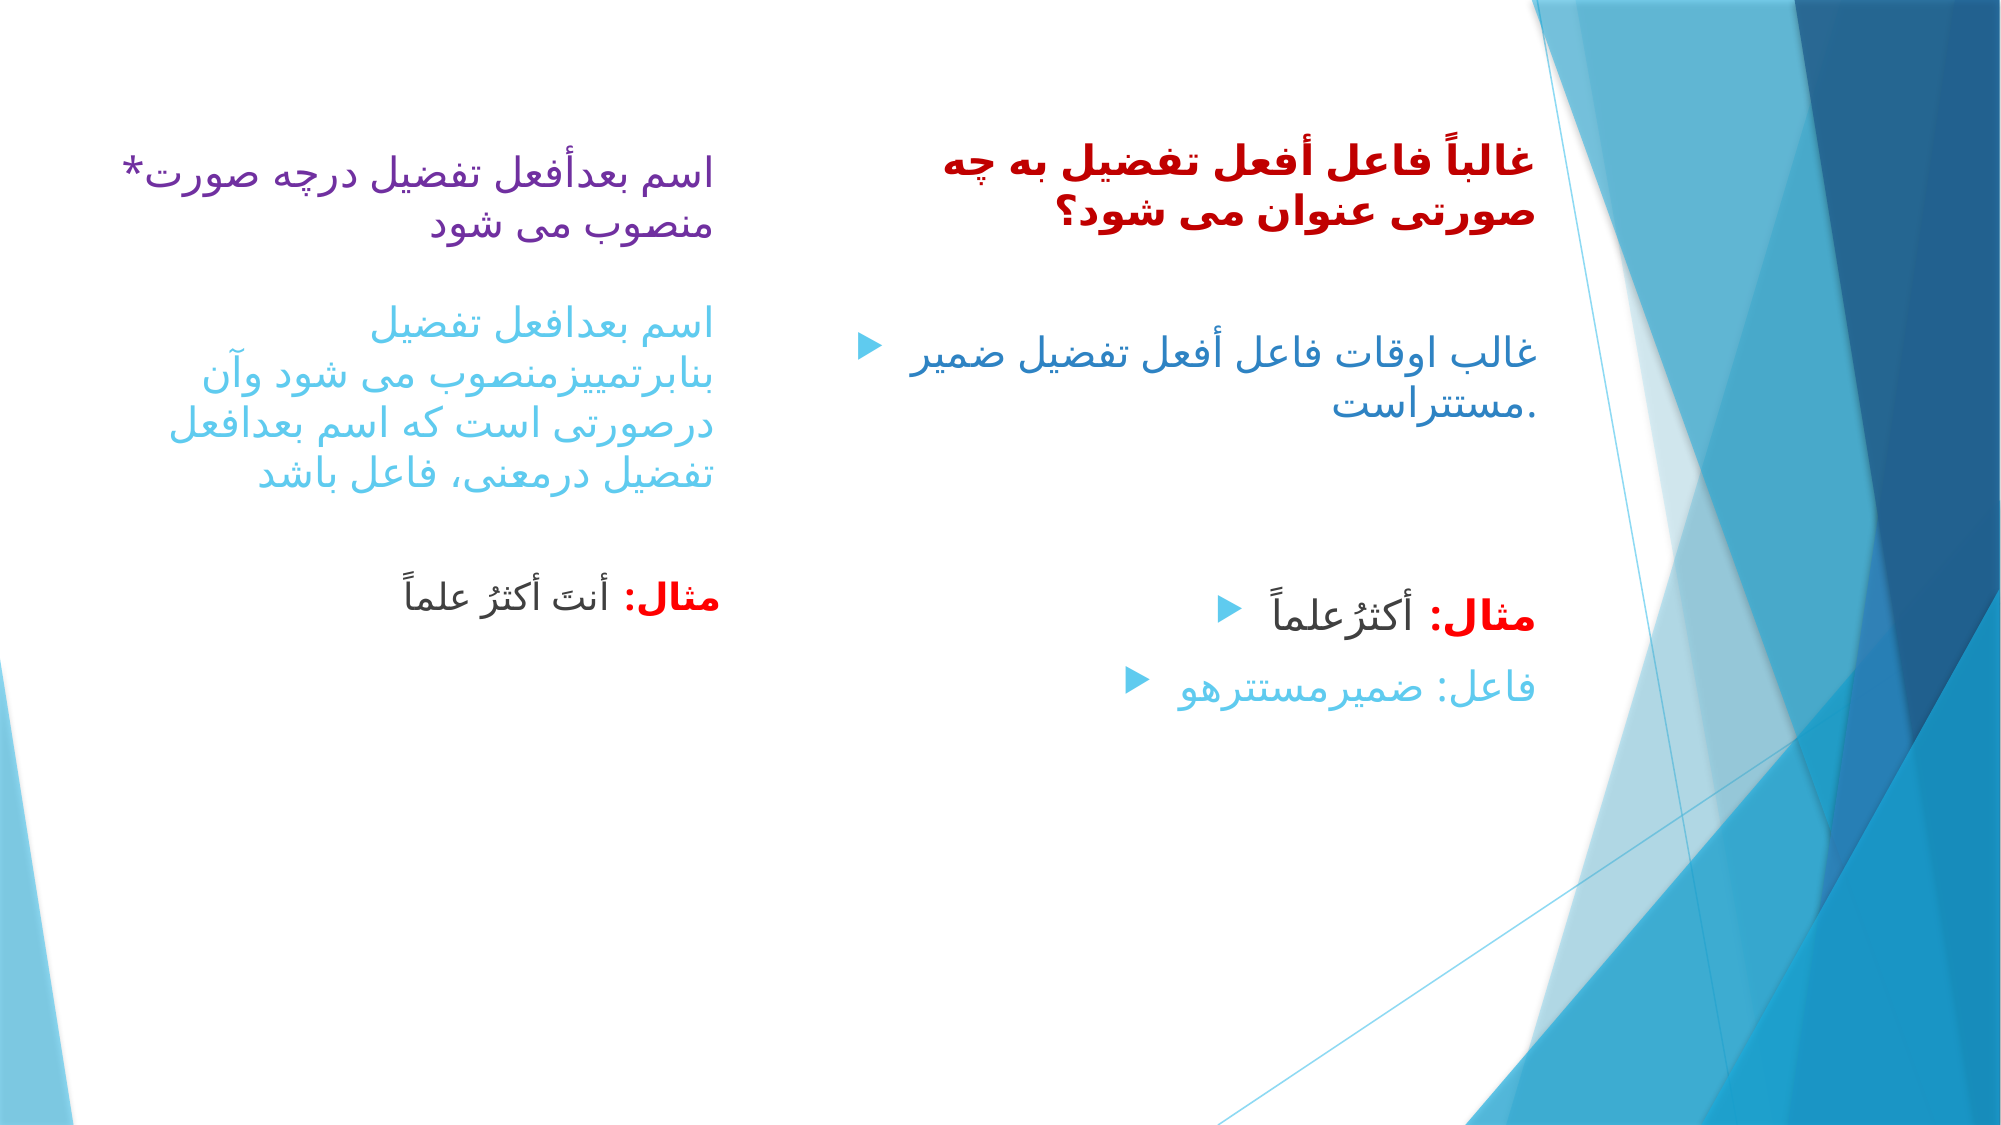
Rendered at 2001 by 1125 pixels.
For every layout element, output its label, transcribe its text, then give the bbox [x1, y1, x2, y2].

title *اسم بعدأفعل تفضیل درچه صورت منصوب می شود اسم بعدافعل تفضیل بنابرتمییزمنصوب می شود وآن درصورتی است که اسم بعدافعل تفضیل درمعنی، فاعل باشد [97, 126, 730, 504]
list غالباً فاعل أفعل تفضیل به چه صورتی عنوان می شود؟ غالب اوقات فاعل أفعل تفضیل ضمیر مستتراست. مثال: أکثرُعلماً فاعل: ضمیرمستترهو [812, 126, 1553, 1052]
list مثال: أنتَ أکثرُ علماً [111, 565, 744, 880]
